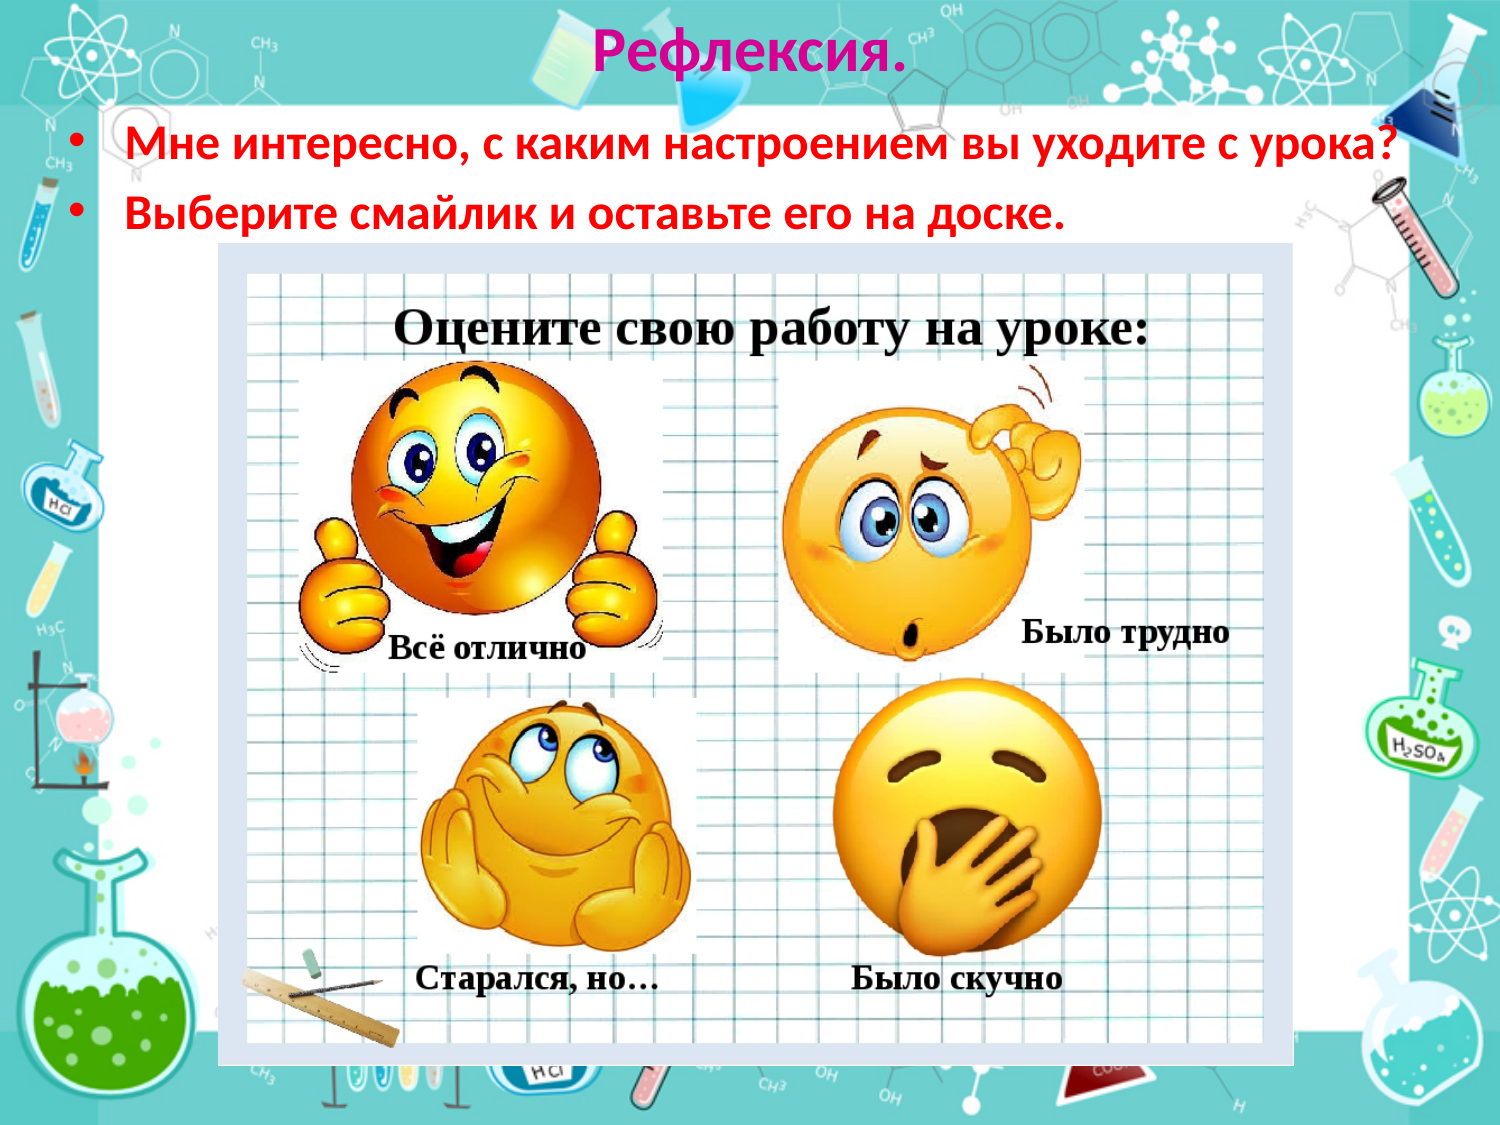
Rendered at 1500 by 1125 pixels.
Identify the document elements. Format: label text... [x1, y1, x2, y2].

title Рефлексия. [100, 0, 1402, 93]
picture [0, 0, 1500, 1125]
list Мне интересно, с каким настроением вы уходите с урока? Выберите смайлик и оставьте его на доске. [53, 101, 1453, 845]
picture [43, 487, 53, 512]
